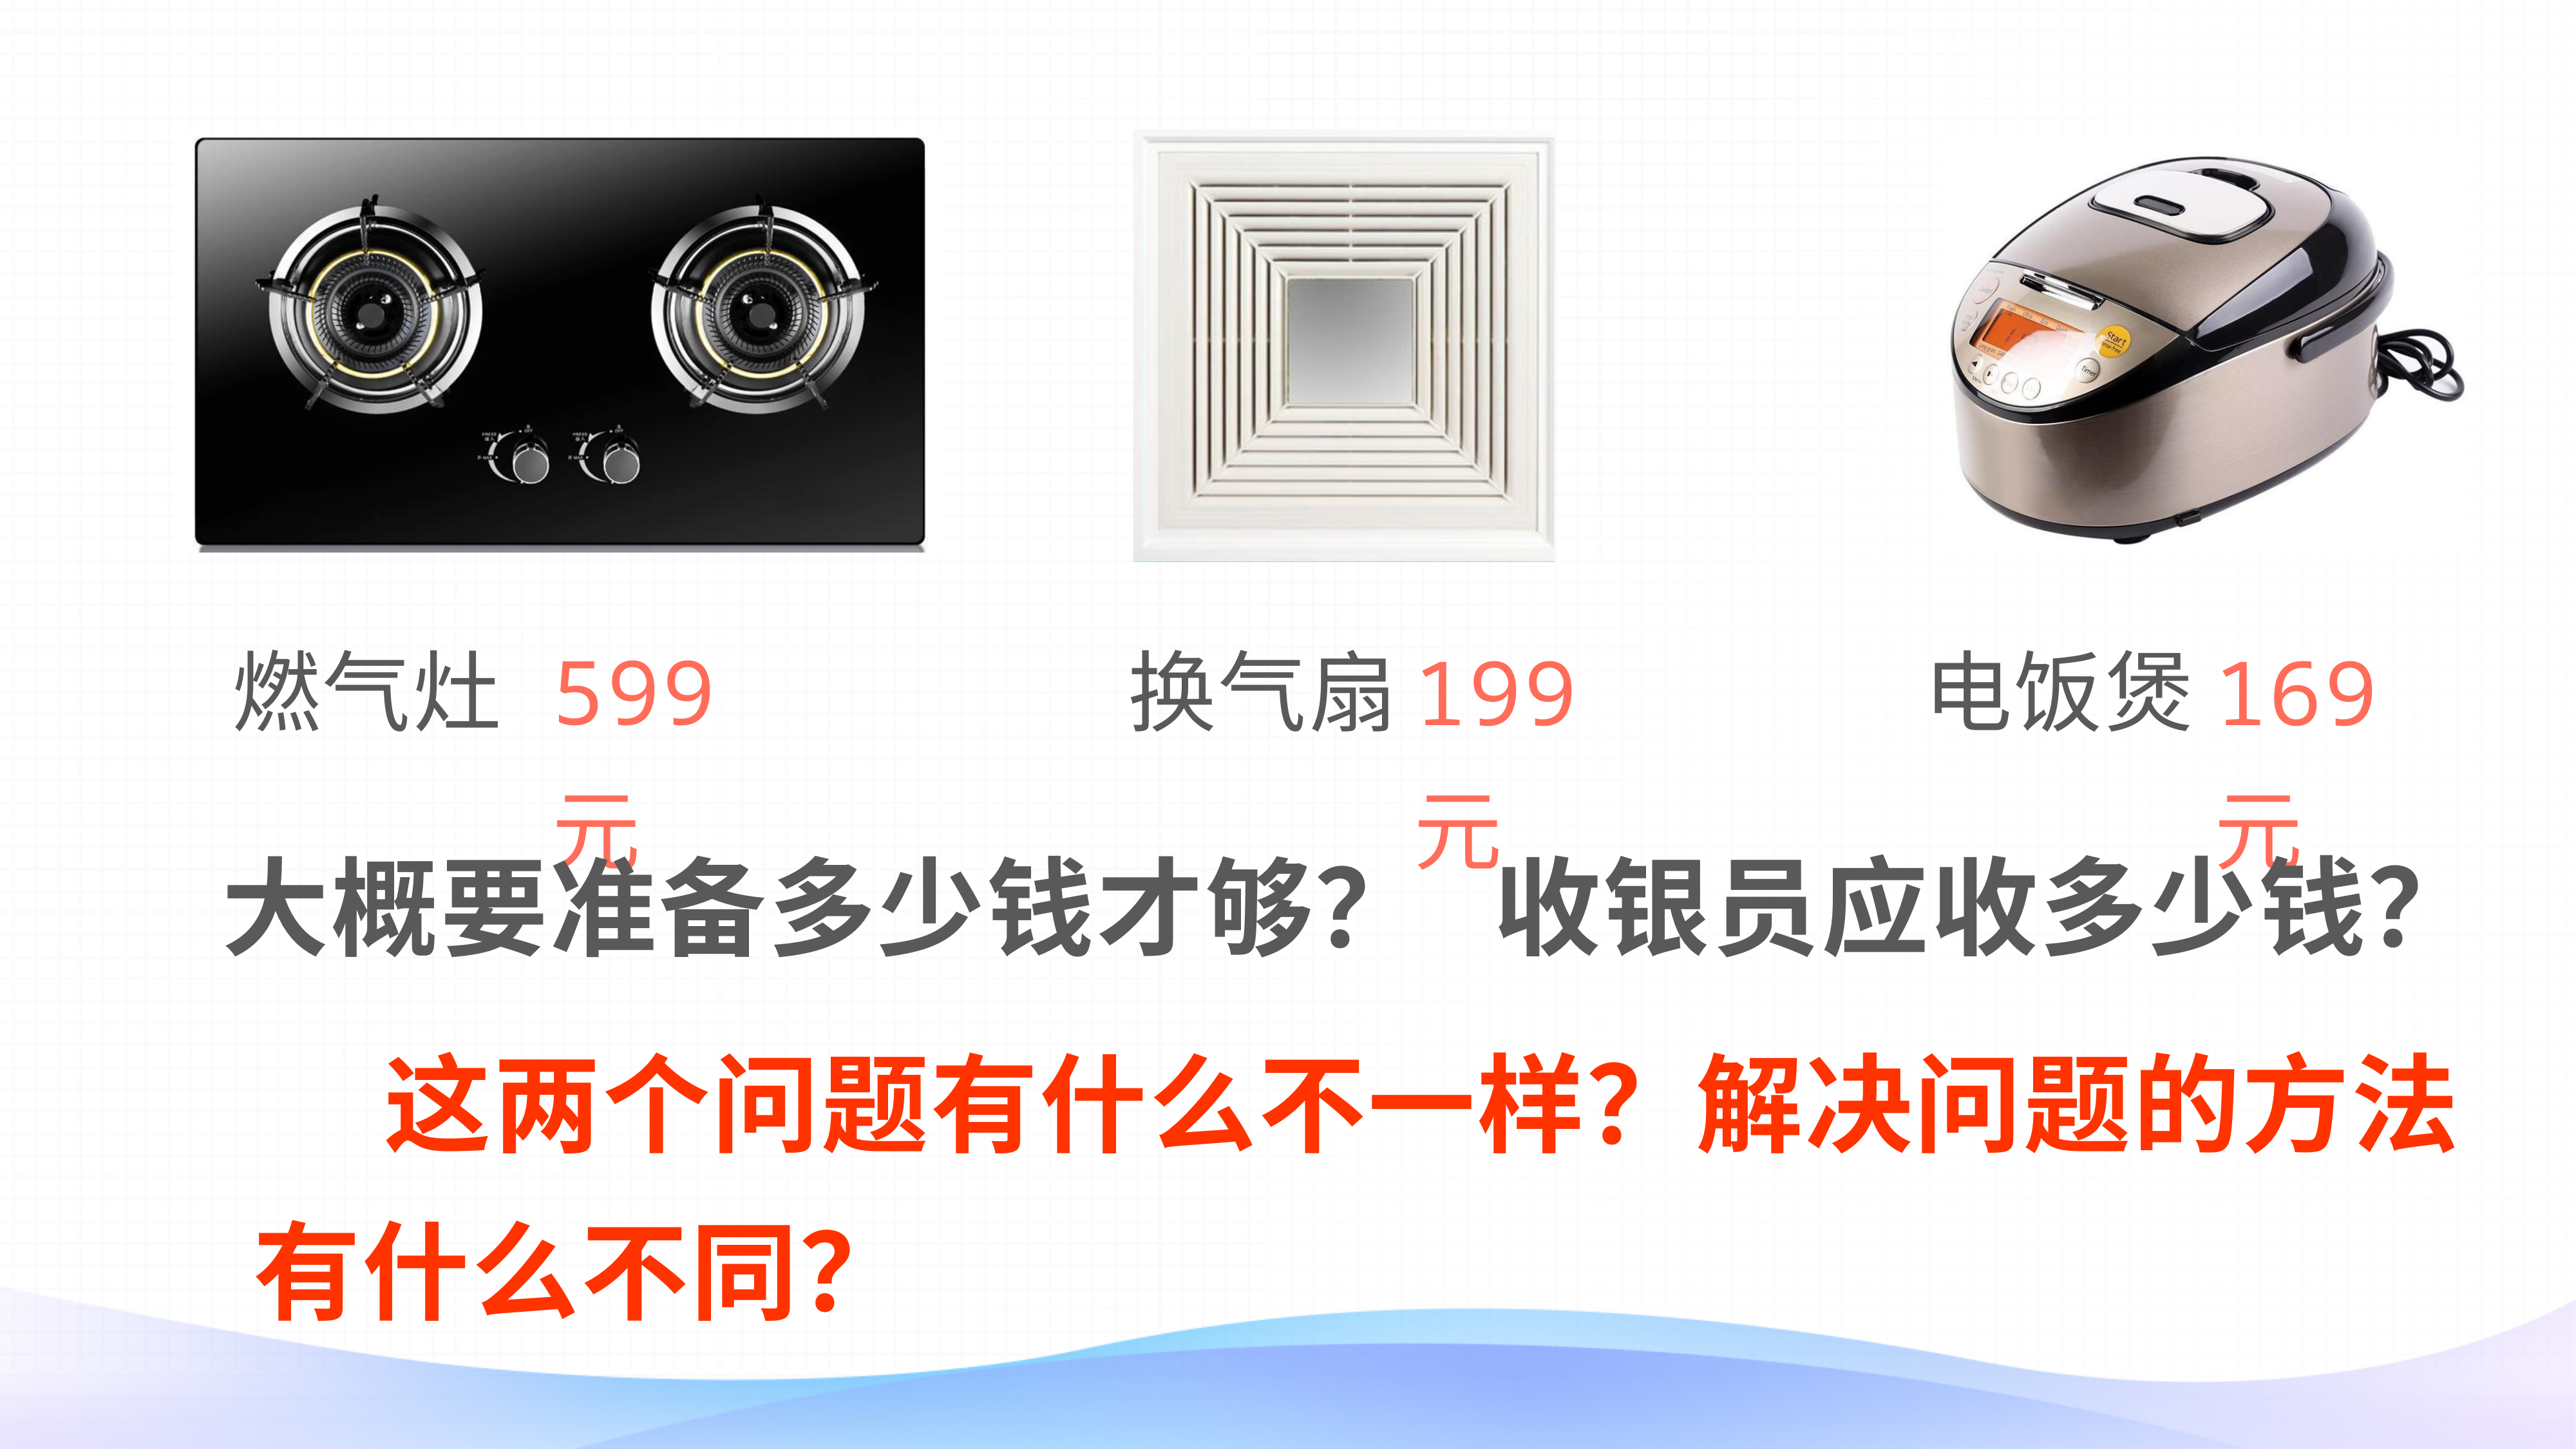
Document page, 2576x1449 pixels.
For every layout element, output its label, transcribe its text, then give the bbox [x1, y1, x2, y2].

text_box 燃气灶 [178, 604, 541, 728]
text_box 199元 [1403, 605, 1680, 729]
text_box 599元 [541, 604, 820, 728]
text_box 换气扇 [1074, 604, 1448, 728]
text_box 收银员应收多少钱？ [1482, 801, 2528, 925]
text_box 电饭煲 [1870, 604, 2244, 728]
picture [0, 0, 2576, 1449]
text_box 169元 [2203, 605, 2475, 729]
text_box 大概要准备多少钱才够？ [211, 801, 1483, 925]
text_box 这两个问题有什么不一样？解决问题的方法有什么不同？ [242, 998, 2493, 1296]
